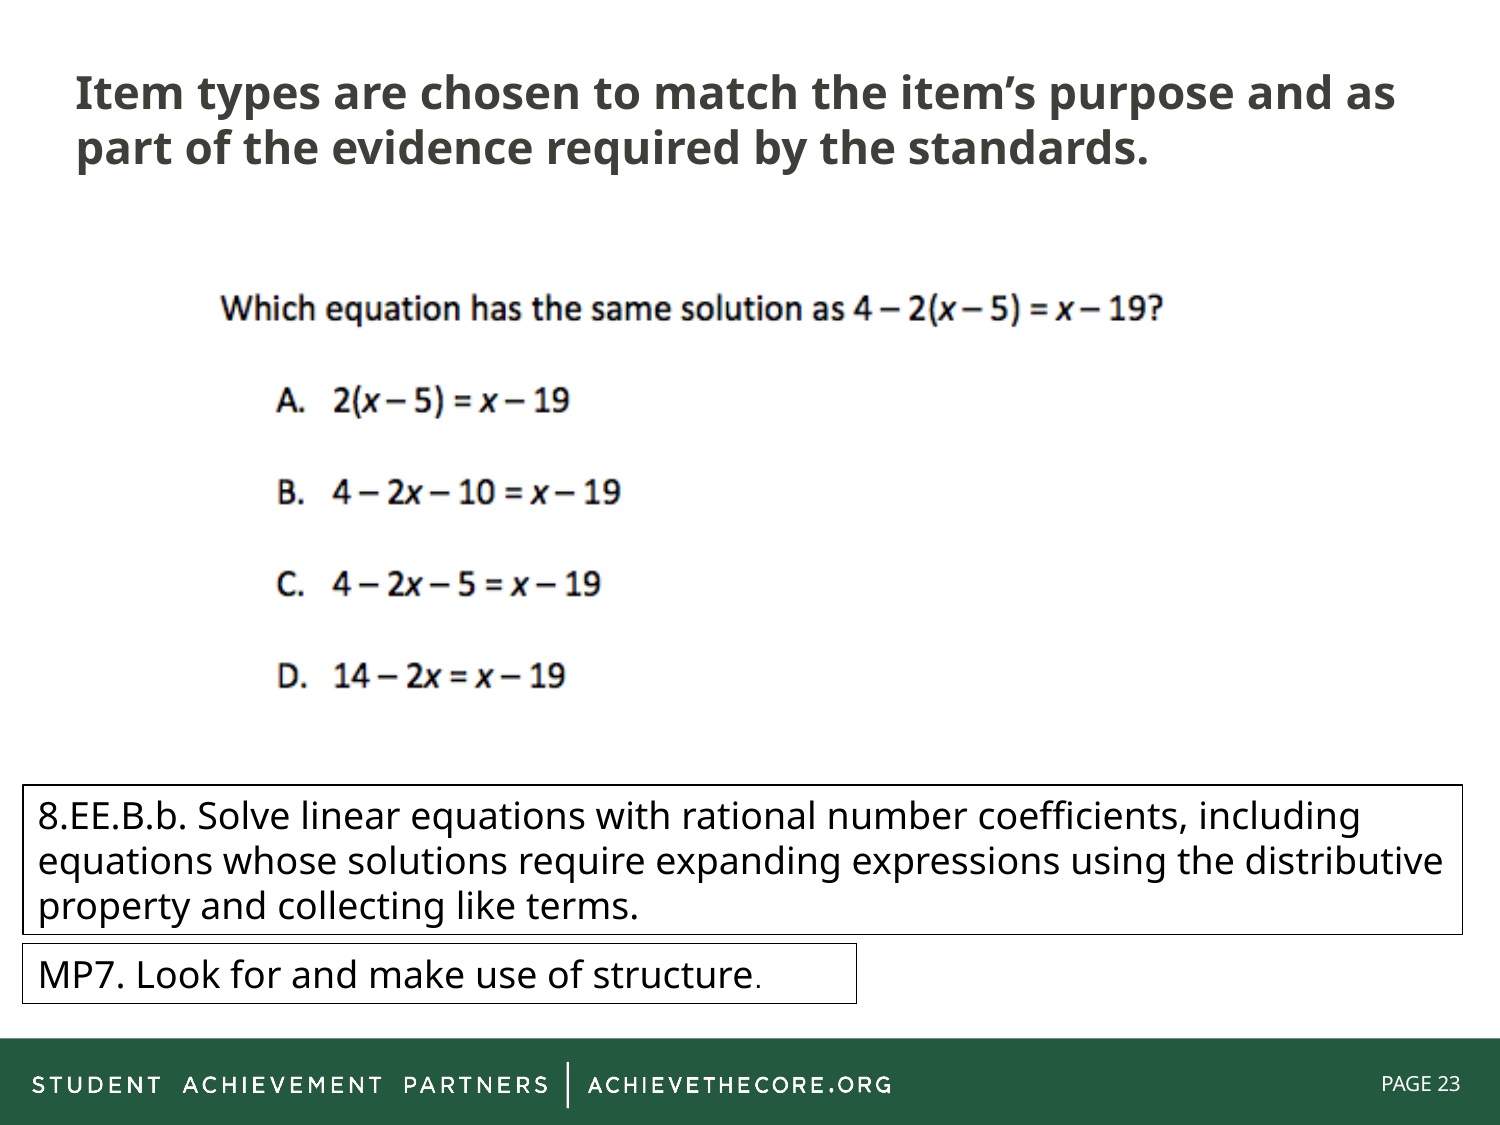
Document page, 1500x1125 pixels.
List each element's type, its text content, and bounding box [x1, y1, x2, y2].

picture [12, 1055, 911, 1112]
picture [185, 249, 1199, 751]
text_box 8.EE.B.b. Solve linear equations with rational number coefficients, including equations whose solutions require expanding expressions using the distributive property and collecting like terms. [22, 784, 1463, 935]
text_box MP7. Look for and make use of structure. [22, 943, 857, 1004]
title Item types are chosen to match the item’s purpose and as part of the evidence required by the standards. [60, 45, 1425, 193]
